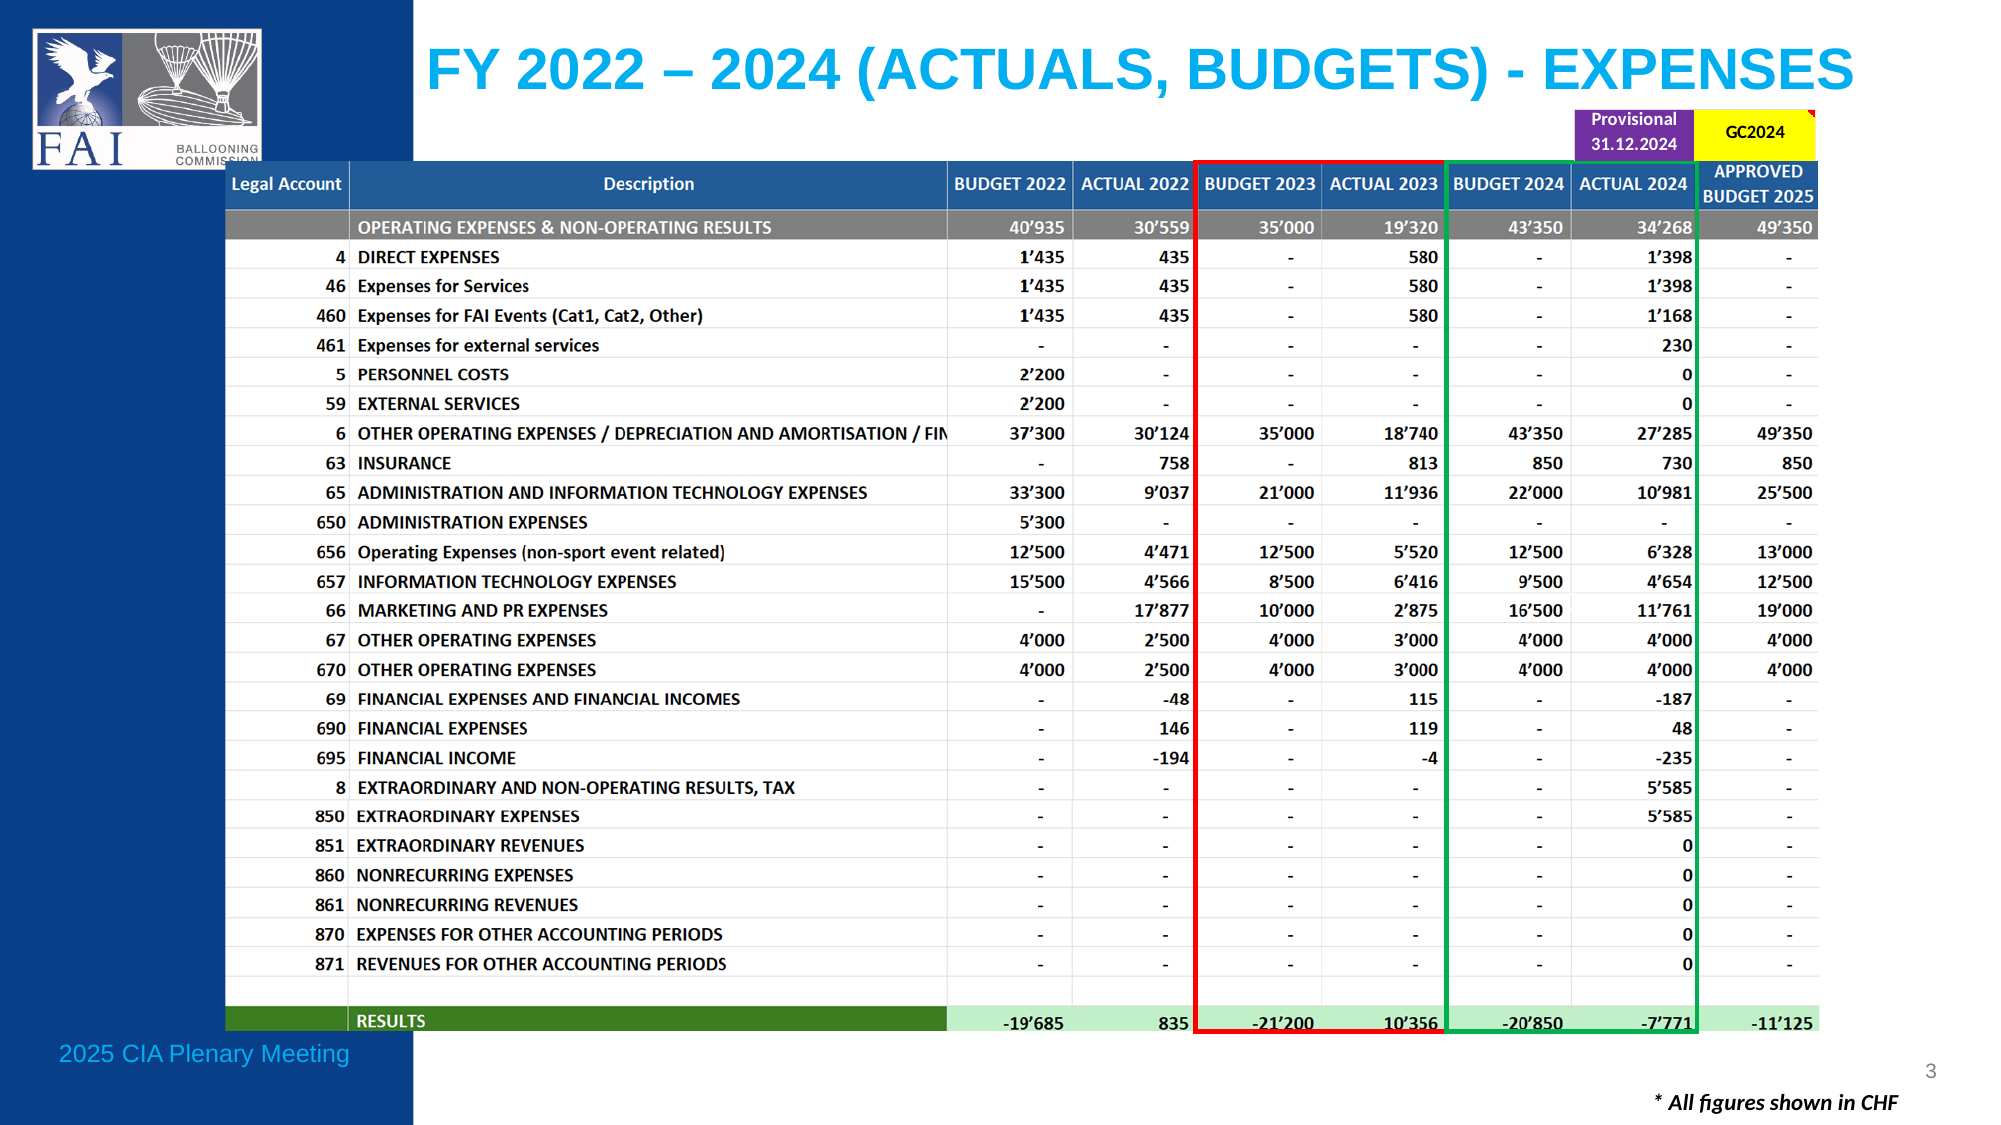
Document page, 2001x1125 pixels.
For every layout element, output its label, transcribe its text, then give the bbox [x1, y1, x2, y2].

picture [32, 28, 1820, 1031]
list FY 2022 – 2024 (actuals, budgets) - Expenses [412, 0, 2000, 109]
text_box * All figures shown in CHF [1637, 1079, 1926, 1123]
